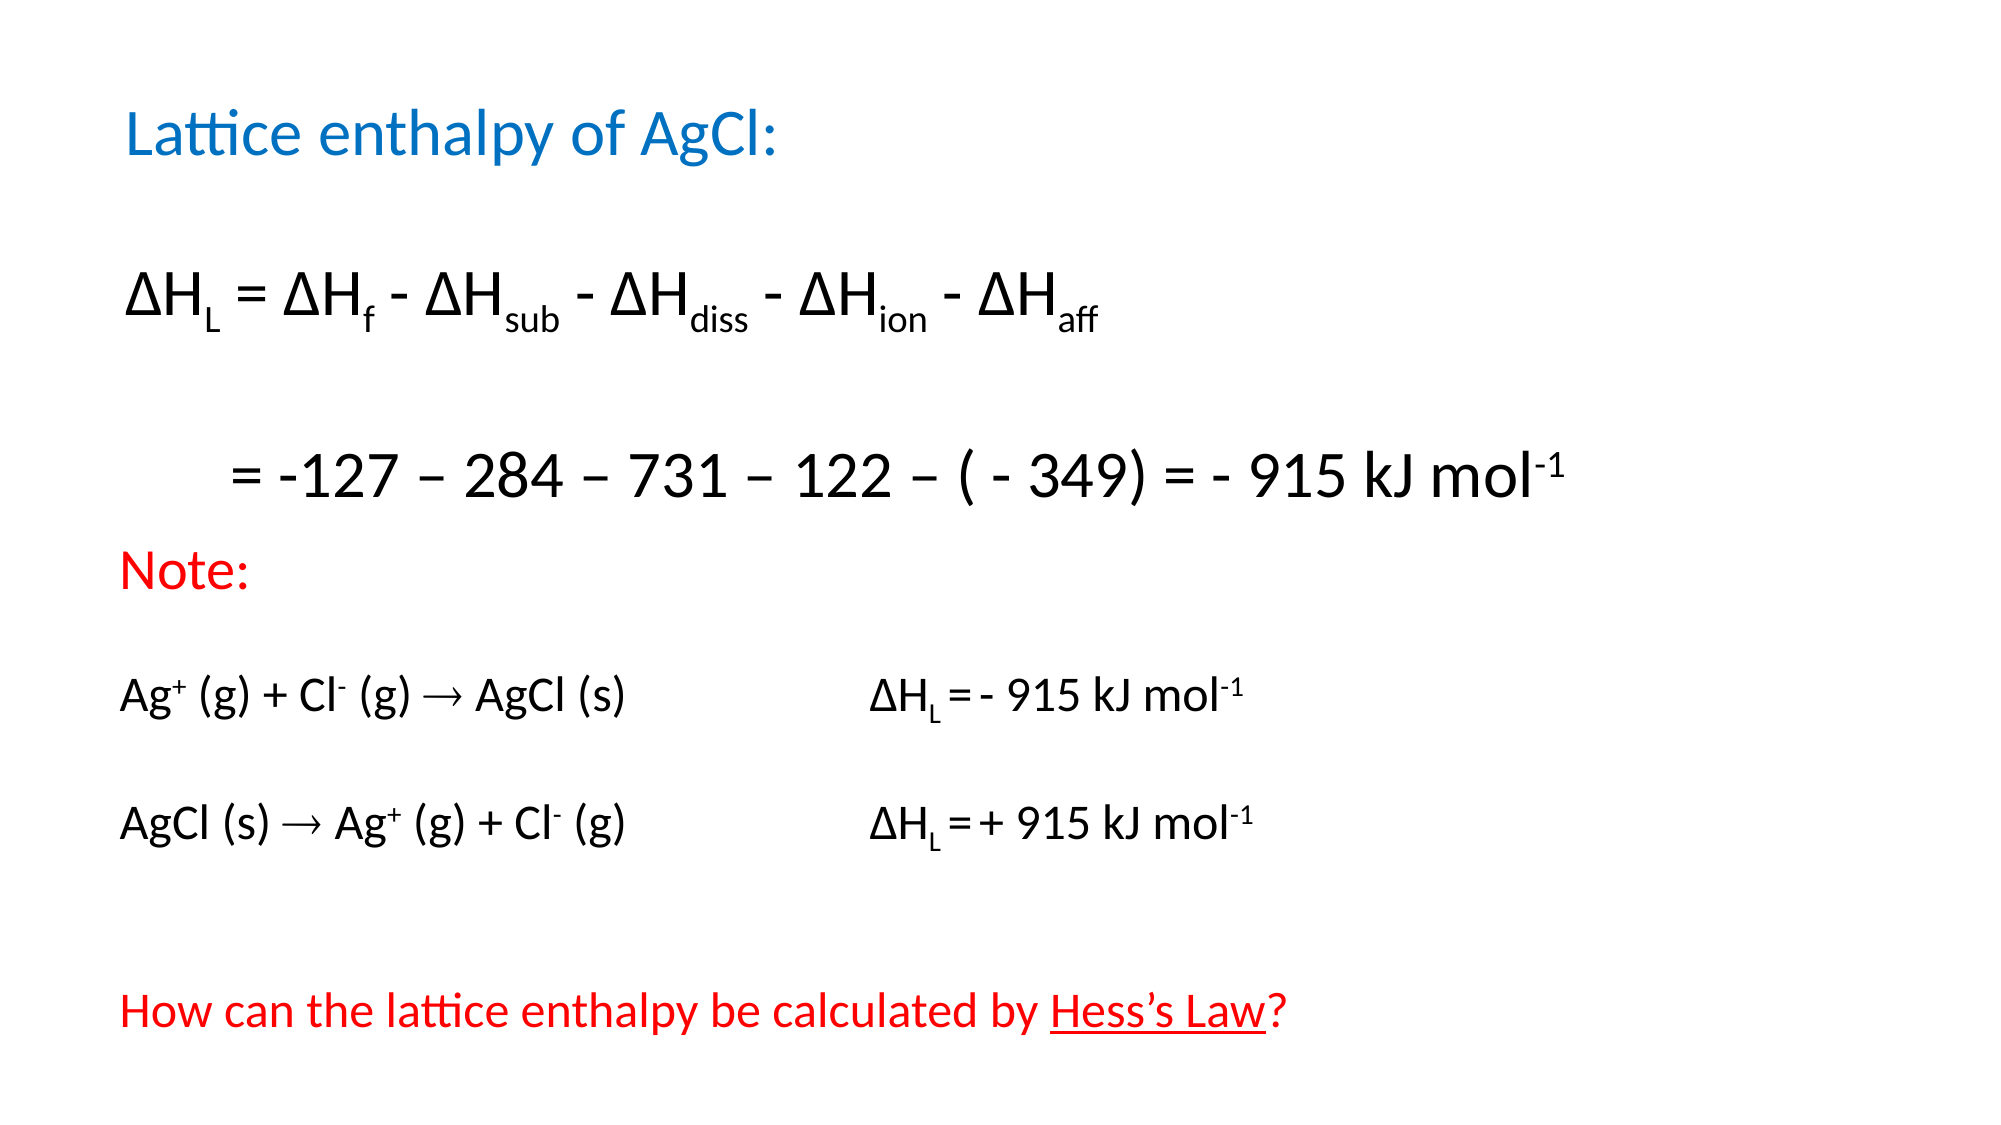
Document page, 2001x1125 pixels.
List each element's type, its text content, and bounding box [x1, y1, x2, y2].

text_box Lattice enthalpy of AgCl: ∆HL = ∆Hf - ∆Hsub - ∆Hdiss - ∆Hion - ∆Haff = -127 – 284 – 731 – 122 – ( - 349) = - 915 kJ mol-1 [110, 81, 1596, 519]
text_box Note: Ag+ (g) + Cl- (g)  AgCl (s) ∆HL = - 915 kJ mol-1 AgCl (s)  Ag+ (g) + Cl- (g) ∆HL = + 915 kJ mol-1 How can the lattice enthalpy be calculated by Hess’s Law? [104, 523, 1311, 1045]
